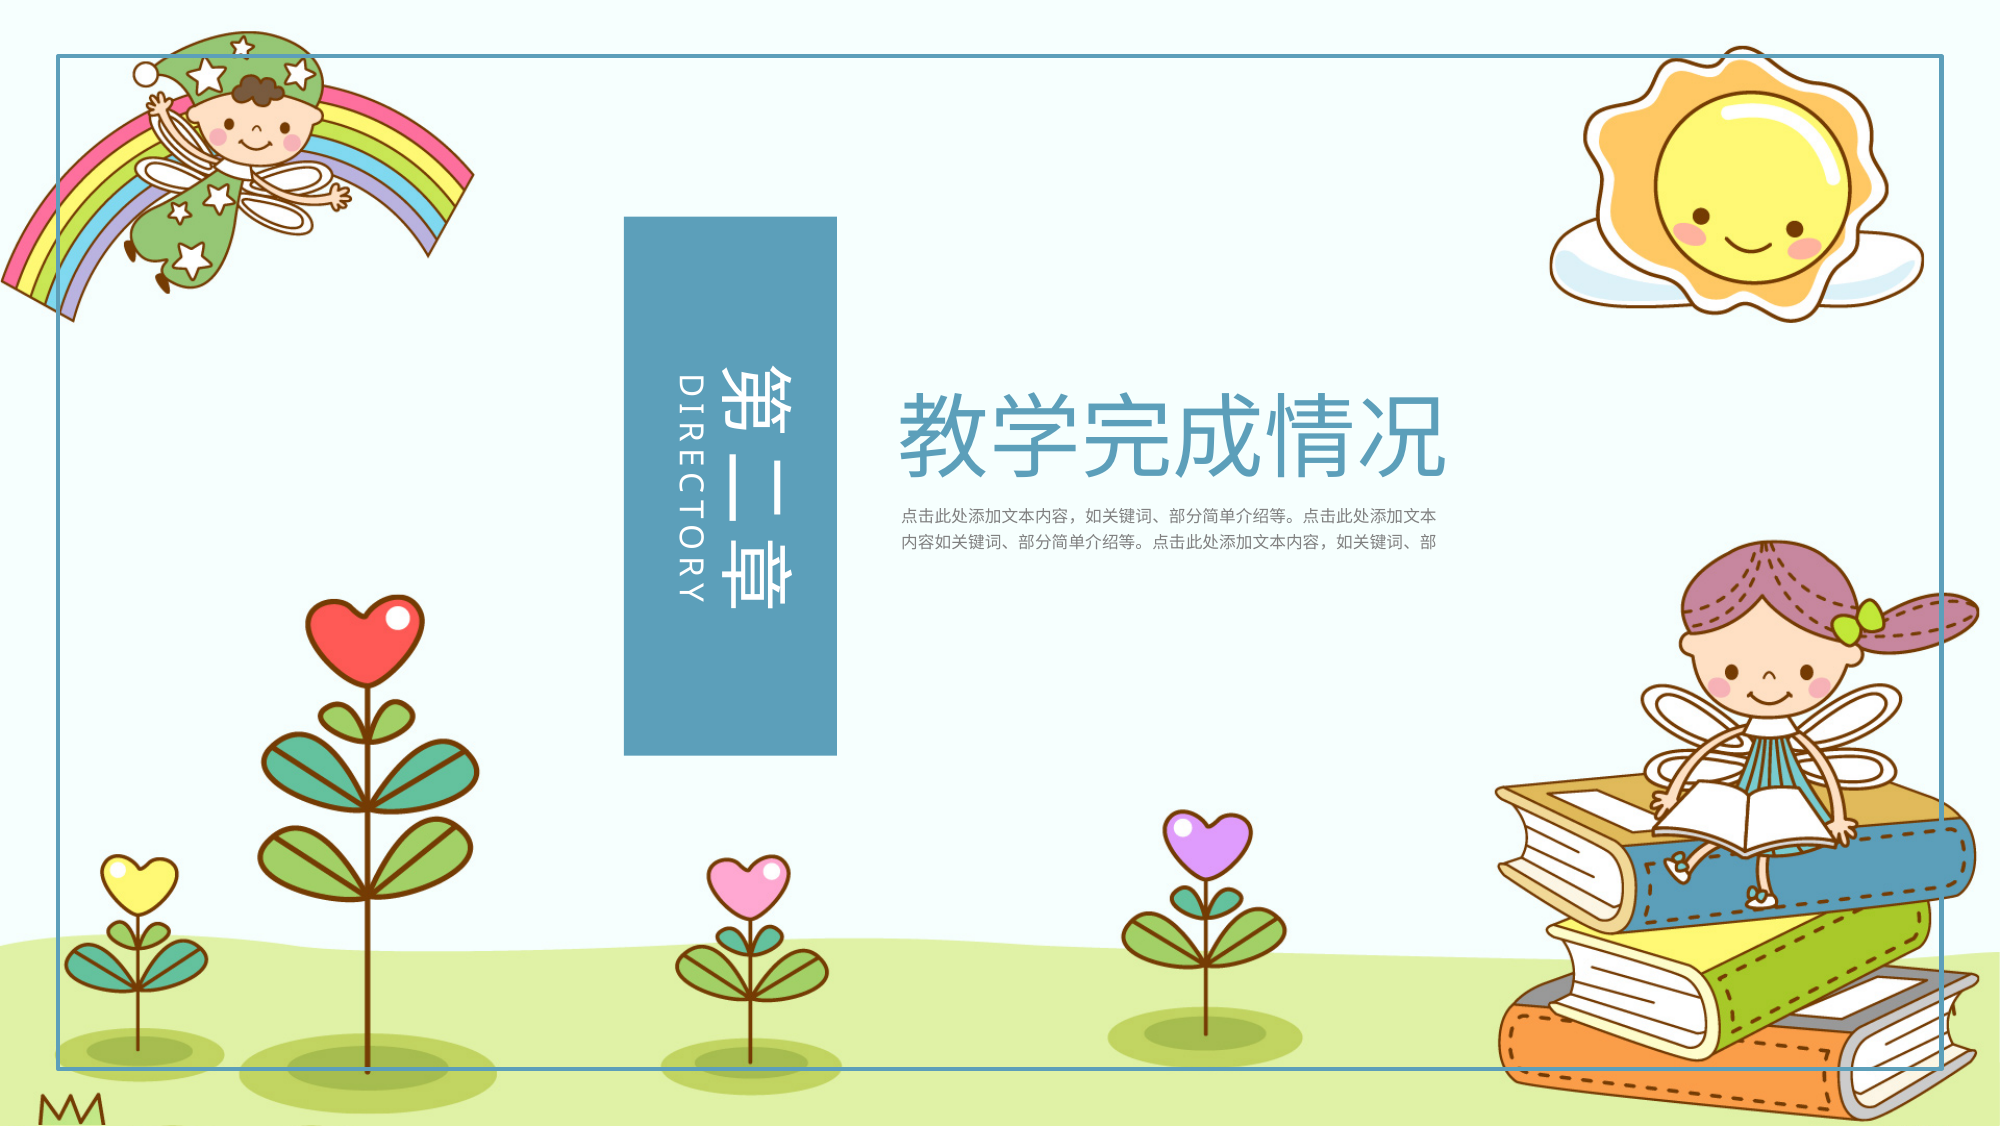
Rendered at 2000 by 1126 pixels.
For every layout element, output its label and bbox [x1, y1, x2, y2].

picture [0, 0, 2000, 1126]
text_box [623, 216, 838, 758]
text_box [880, 371, 1467, 561]
